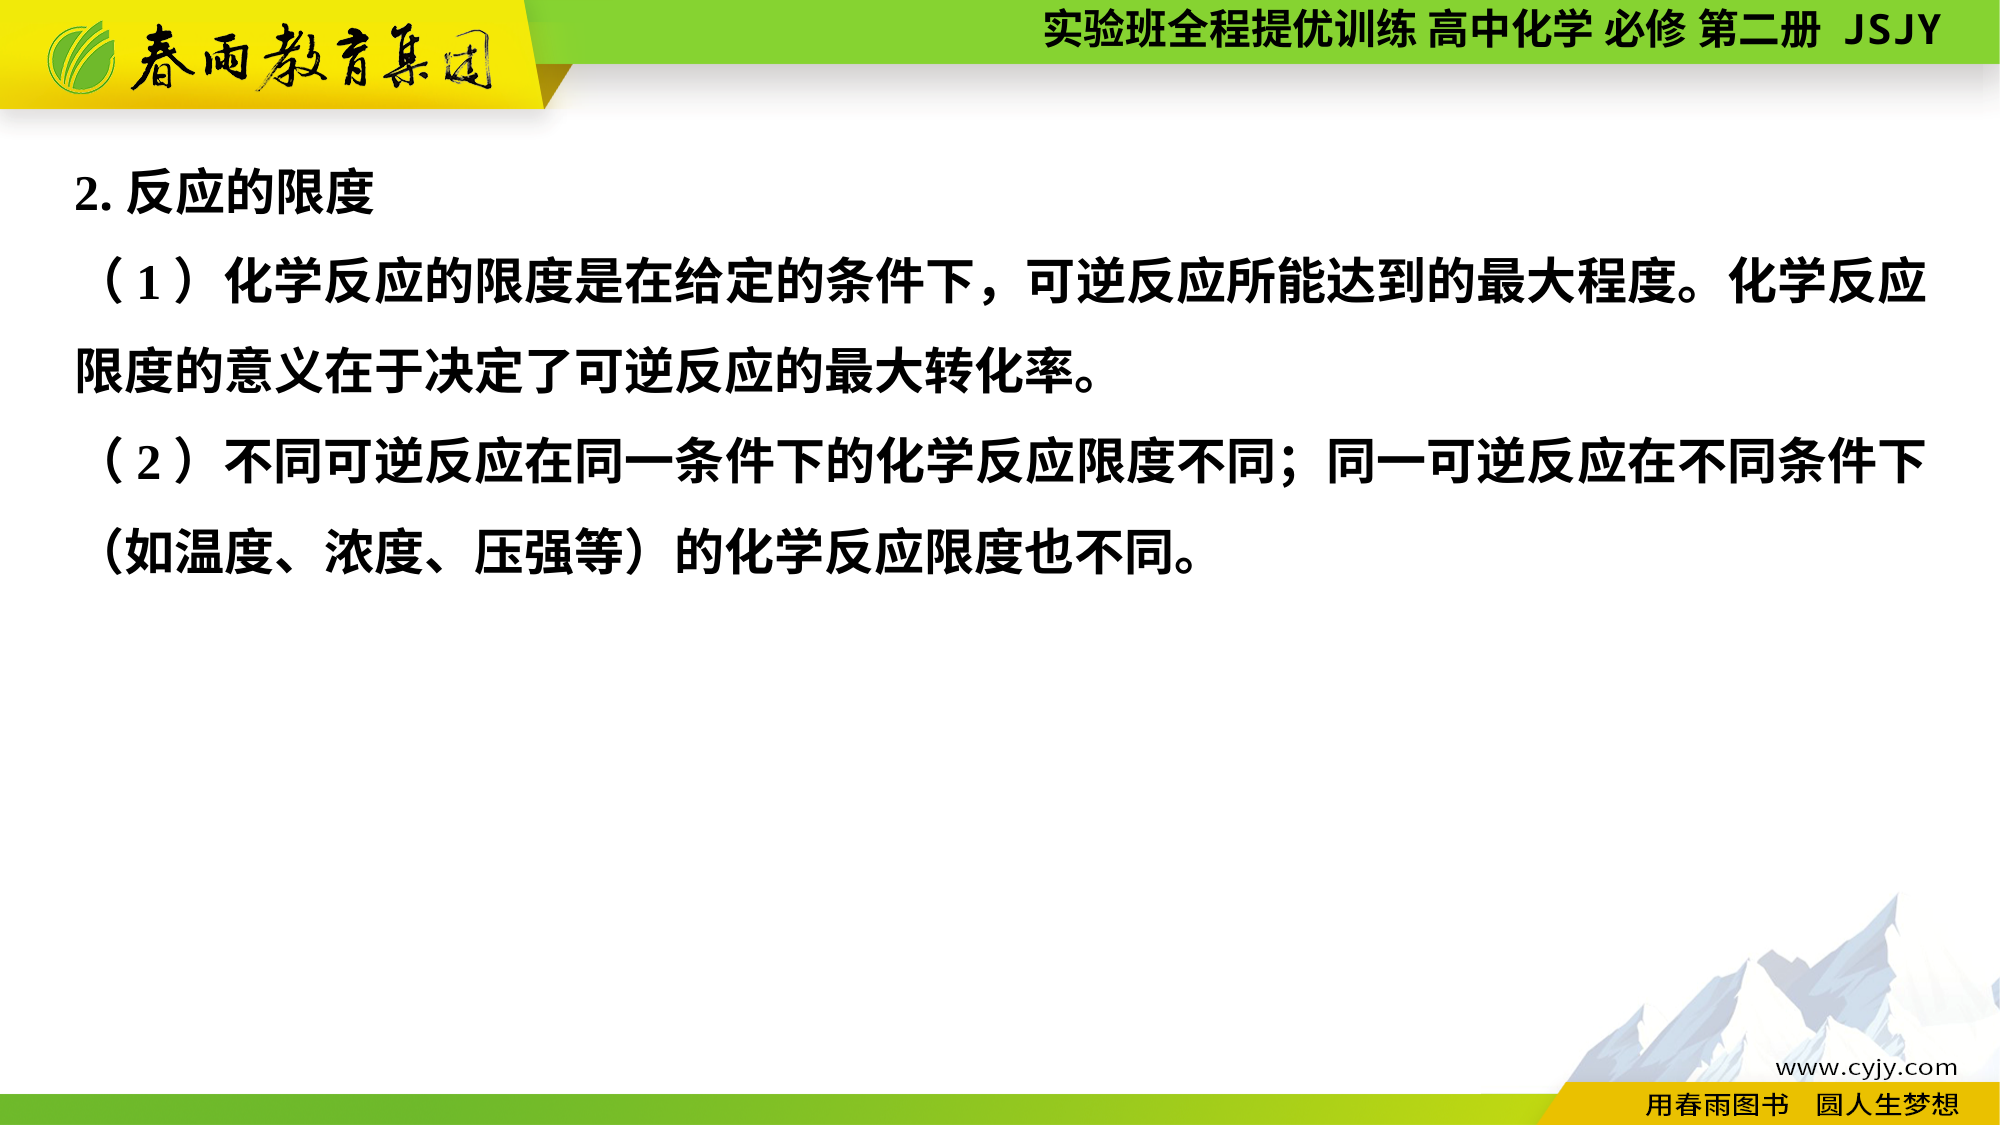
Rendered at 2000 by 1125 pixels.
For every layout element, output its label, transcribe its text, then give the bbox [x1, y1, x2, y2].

list 2.反应的限度 （1）化学反应的限度是在给定的条件下，可逆反应所能达到的最大程度。化学反应限度的意义在于决定了可逆反应的最大转化率。 （2）不同可逆反应在同一条件下的化学反应限度不同；同一可逆反应在不同条件下（如温度、浓度、压强等）的化学反应限度也不同。 [59, 122, 1944, 581]
picture [0, 0, 2000, 1125]
